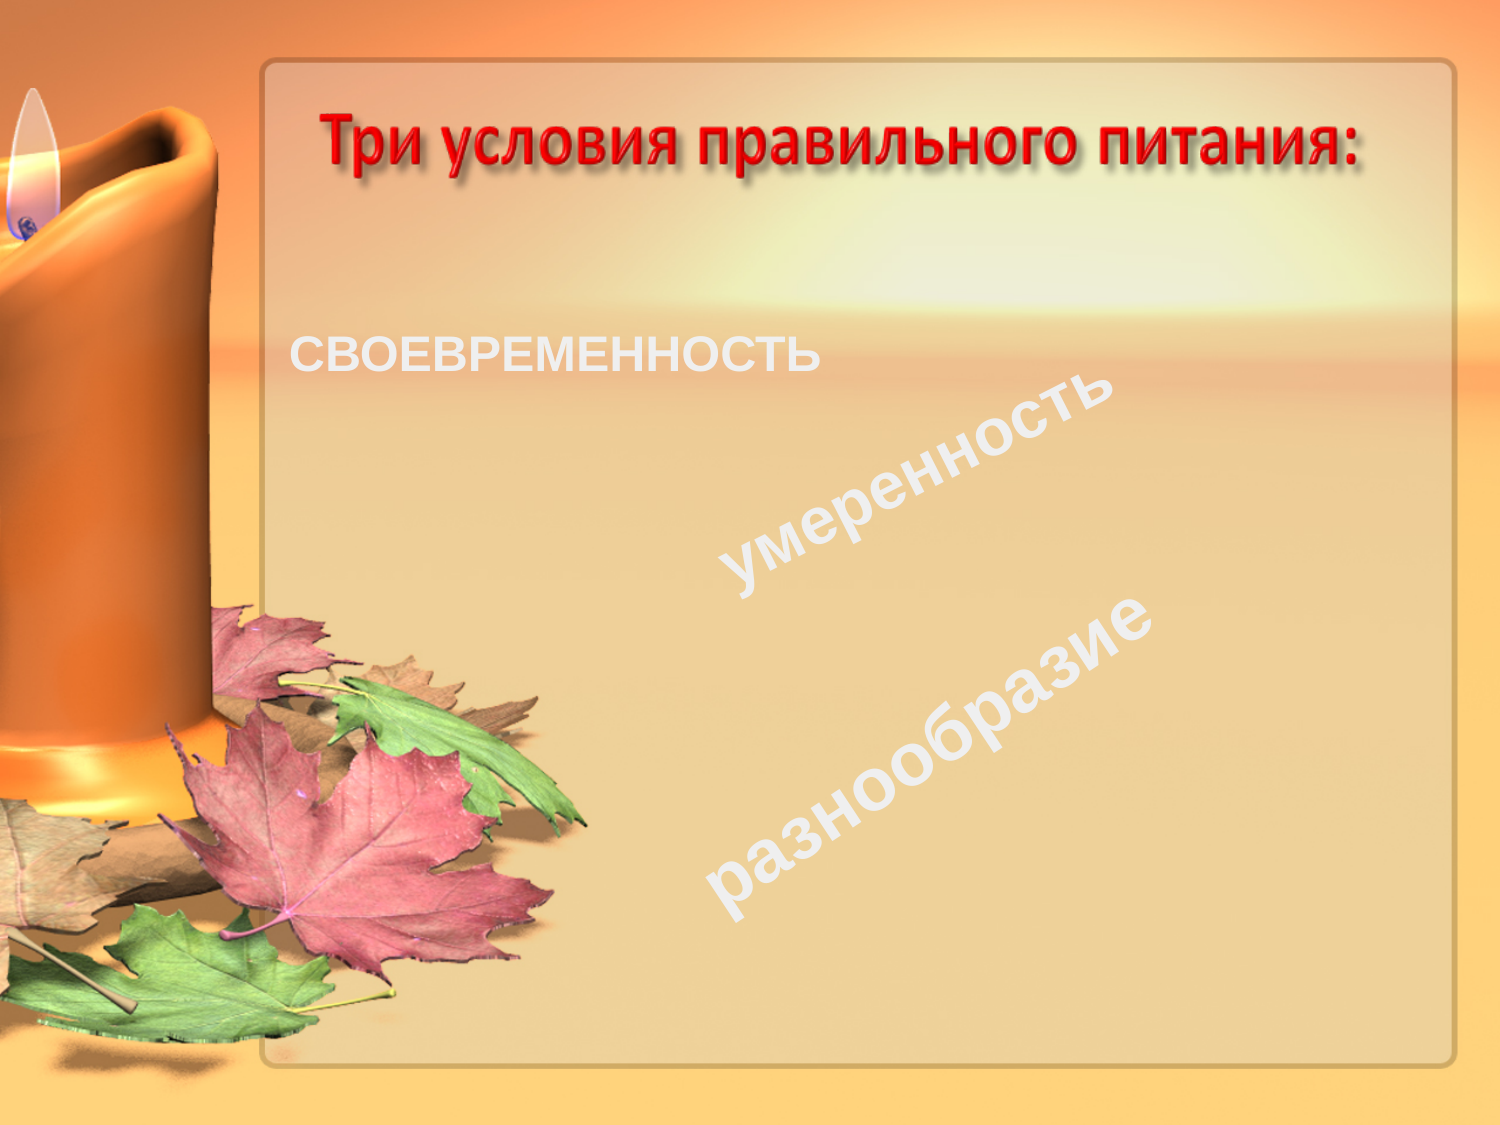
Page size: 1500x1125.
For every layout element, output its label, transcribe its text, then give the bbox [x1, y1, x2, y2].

text_box разнообразие [631, 526, 1219, 964]
text_box умеренность [586, 270, 1242, 666]
text_box СВОЕВРЕМЕННОСТЬ [274, 314, 837, 390]
picture [0, 0, 1500, 1125]
